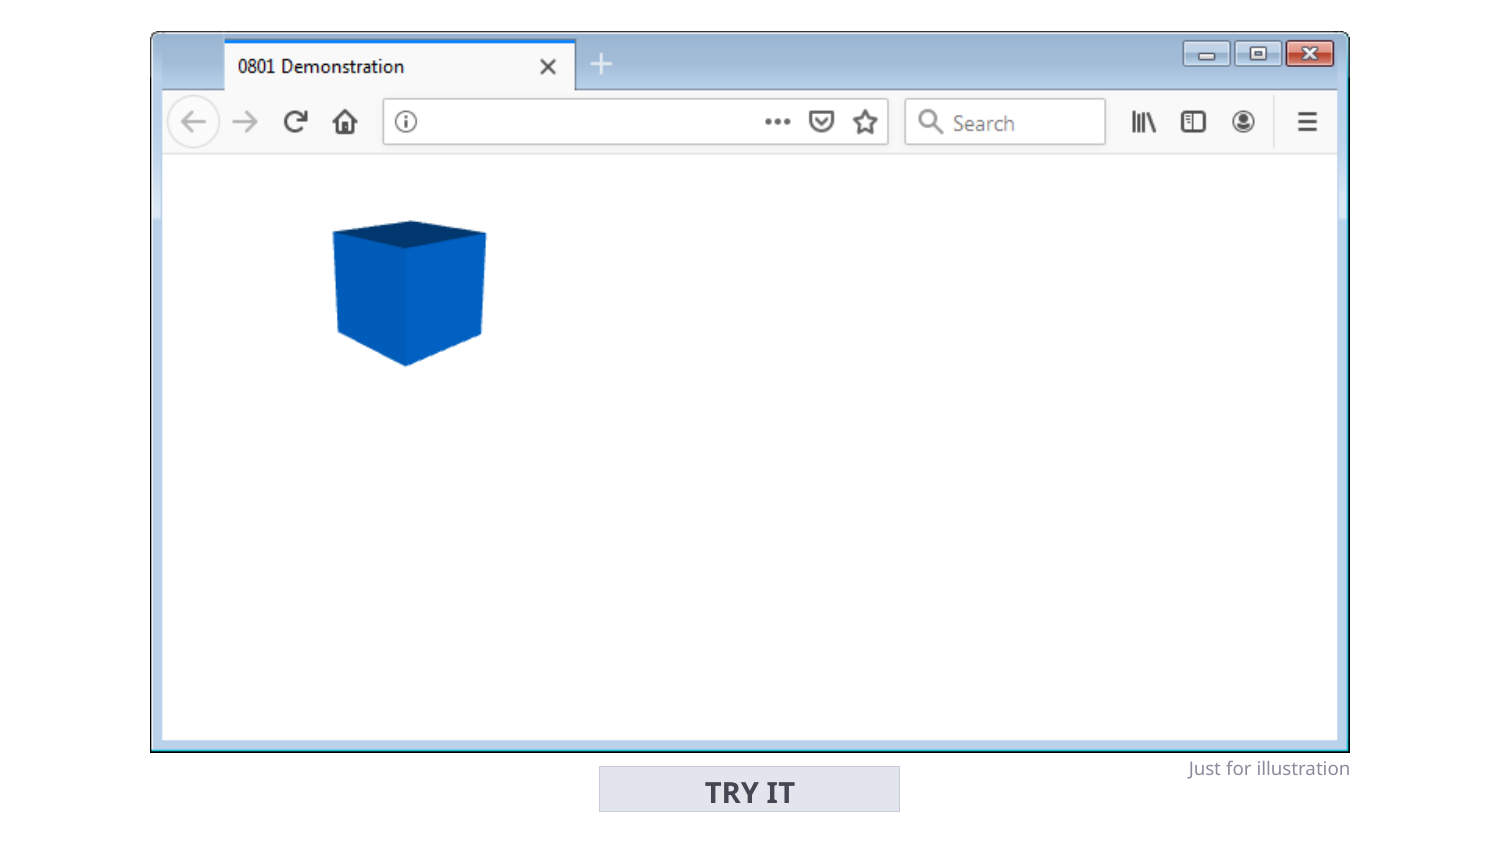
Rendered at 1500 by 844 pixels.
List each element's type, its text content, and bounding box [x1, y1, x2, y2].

text_box TRY IT [599, 766, 900, 812]
text_box Just for illustration [1048, 763, 1351, 844]
picture [149, 31, 1351, 753]
